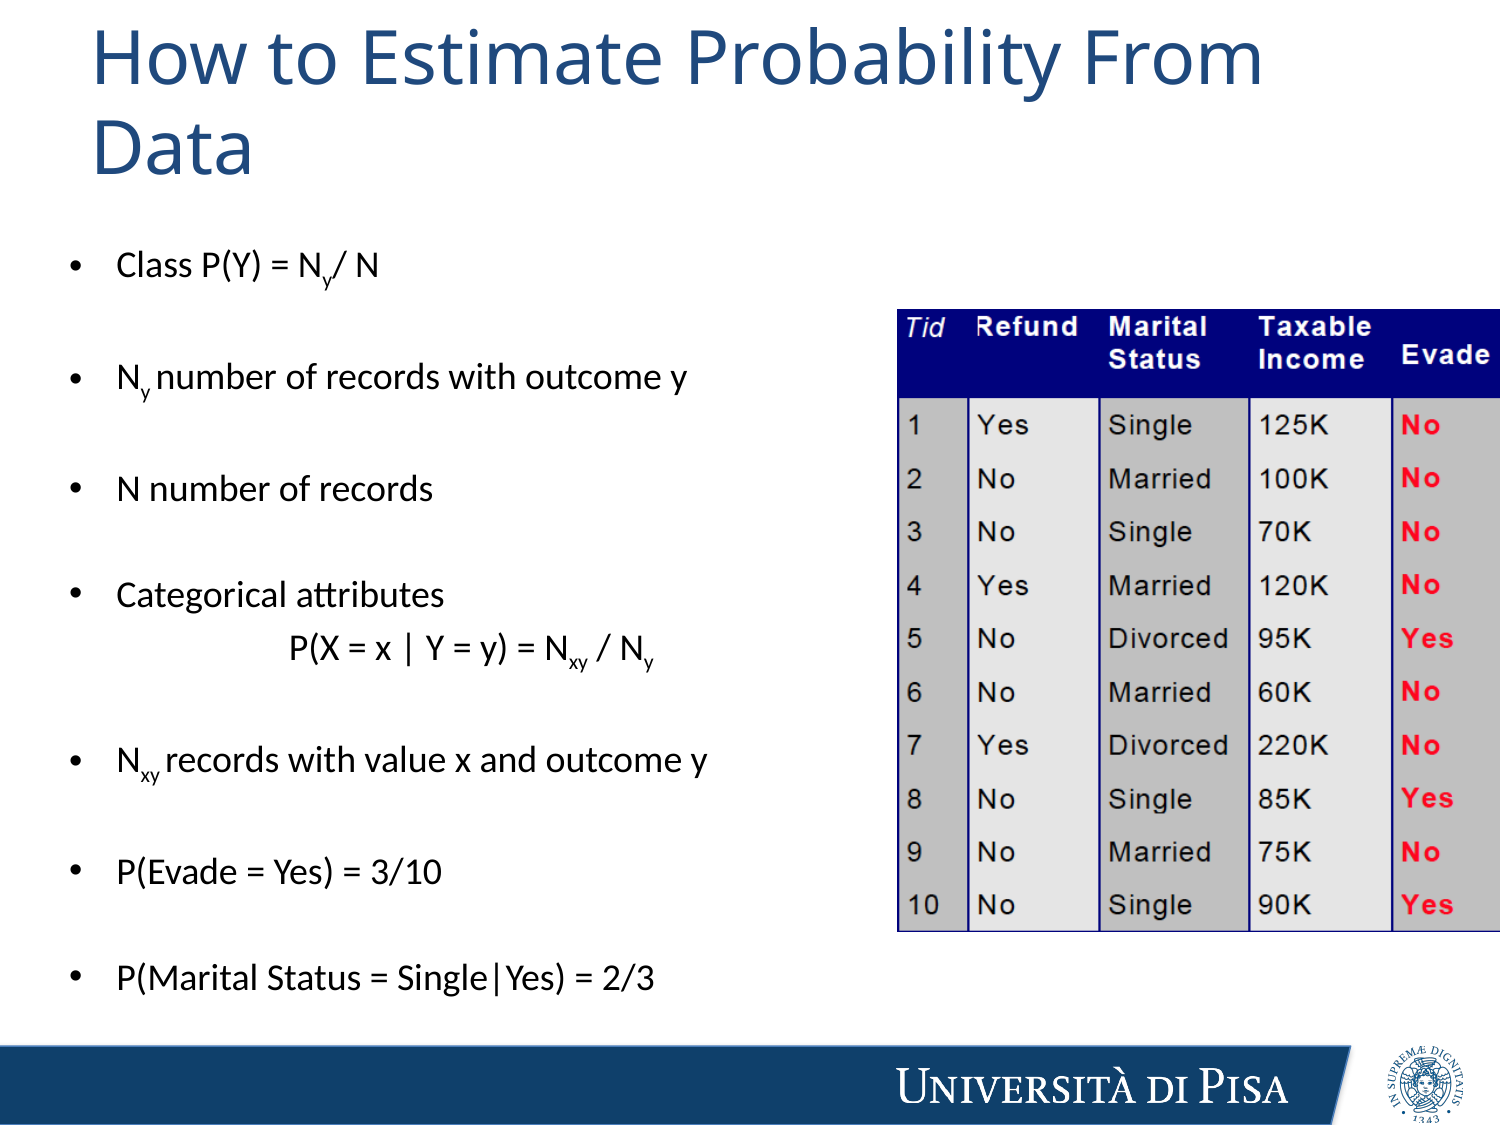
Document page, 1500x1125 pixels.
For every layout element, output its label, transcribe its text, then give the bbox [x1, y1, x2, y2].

picture [896, 309, 1500, 932]
list Class P(Y) = Ny/ N Ny number of records with outcome y N number of records Categorical attributes P(X = x | Y = y) = Nxy / Ny Nxy records with value x and outcome y P(Evade = Yes) = 3/10 P(Marital Status = Single|Yes) = 2/3 [54, 232, 898, 1009]
title How to Estimate Probability From Data [75, 5, 1425, 193]
